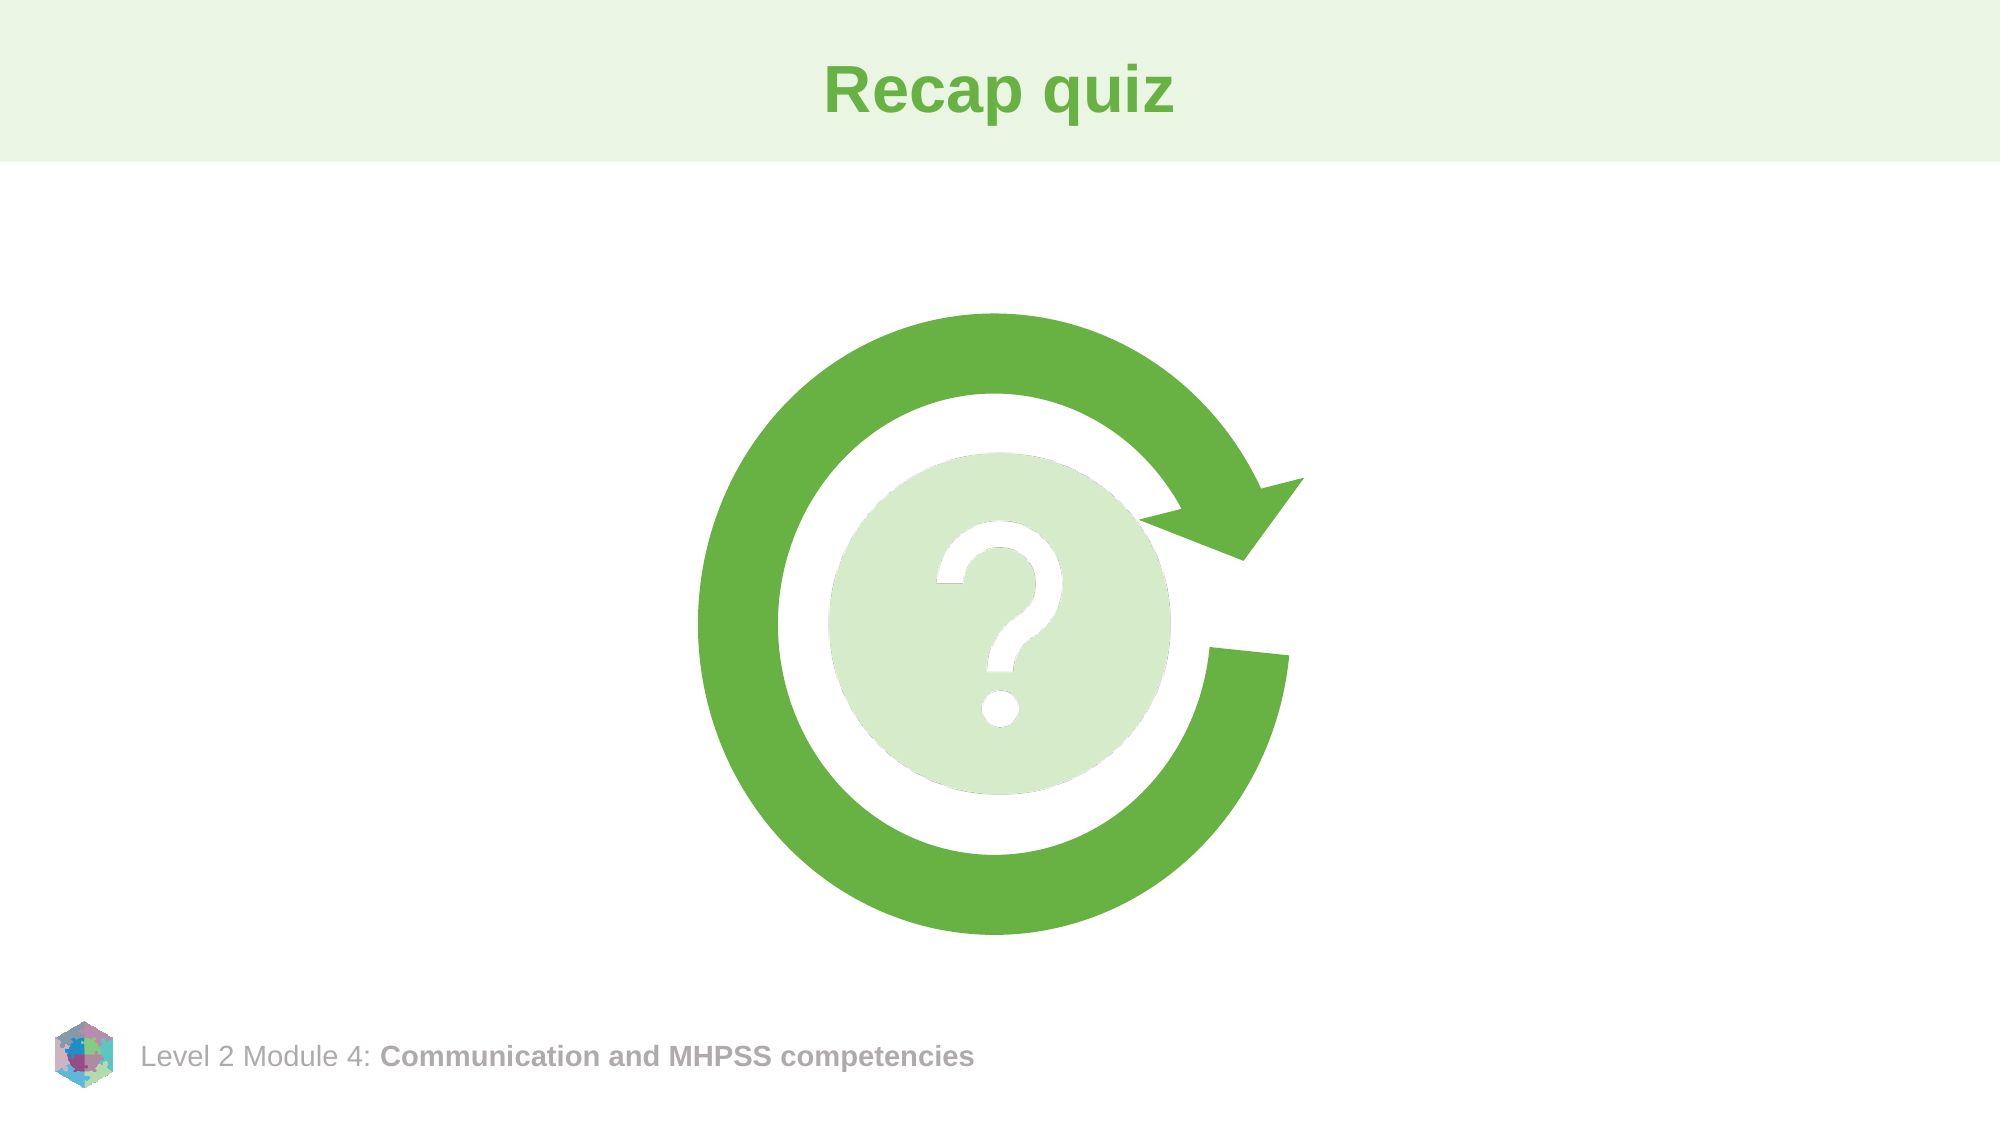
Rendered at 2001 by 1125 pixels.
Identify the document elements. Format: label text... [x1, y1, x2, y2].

text_box [1216, 646, 1291, 833]
title Recap quiz [137, 19, 1863, 163]
picture [784, 408, 1216, 840]
text_box [696, 312, 1209, 936]
picture [55, 1021, 113, 1088]
text_box [1216, 416, 1307, 563]
